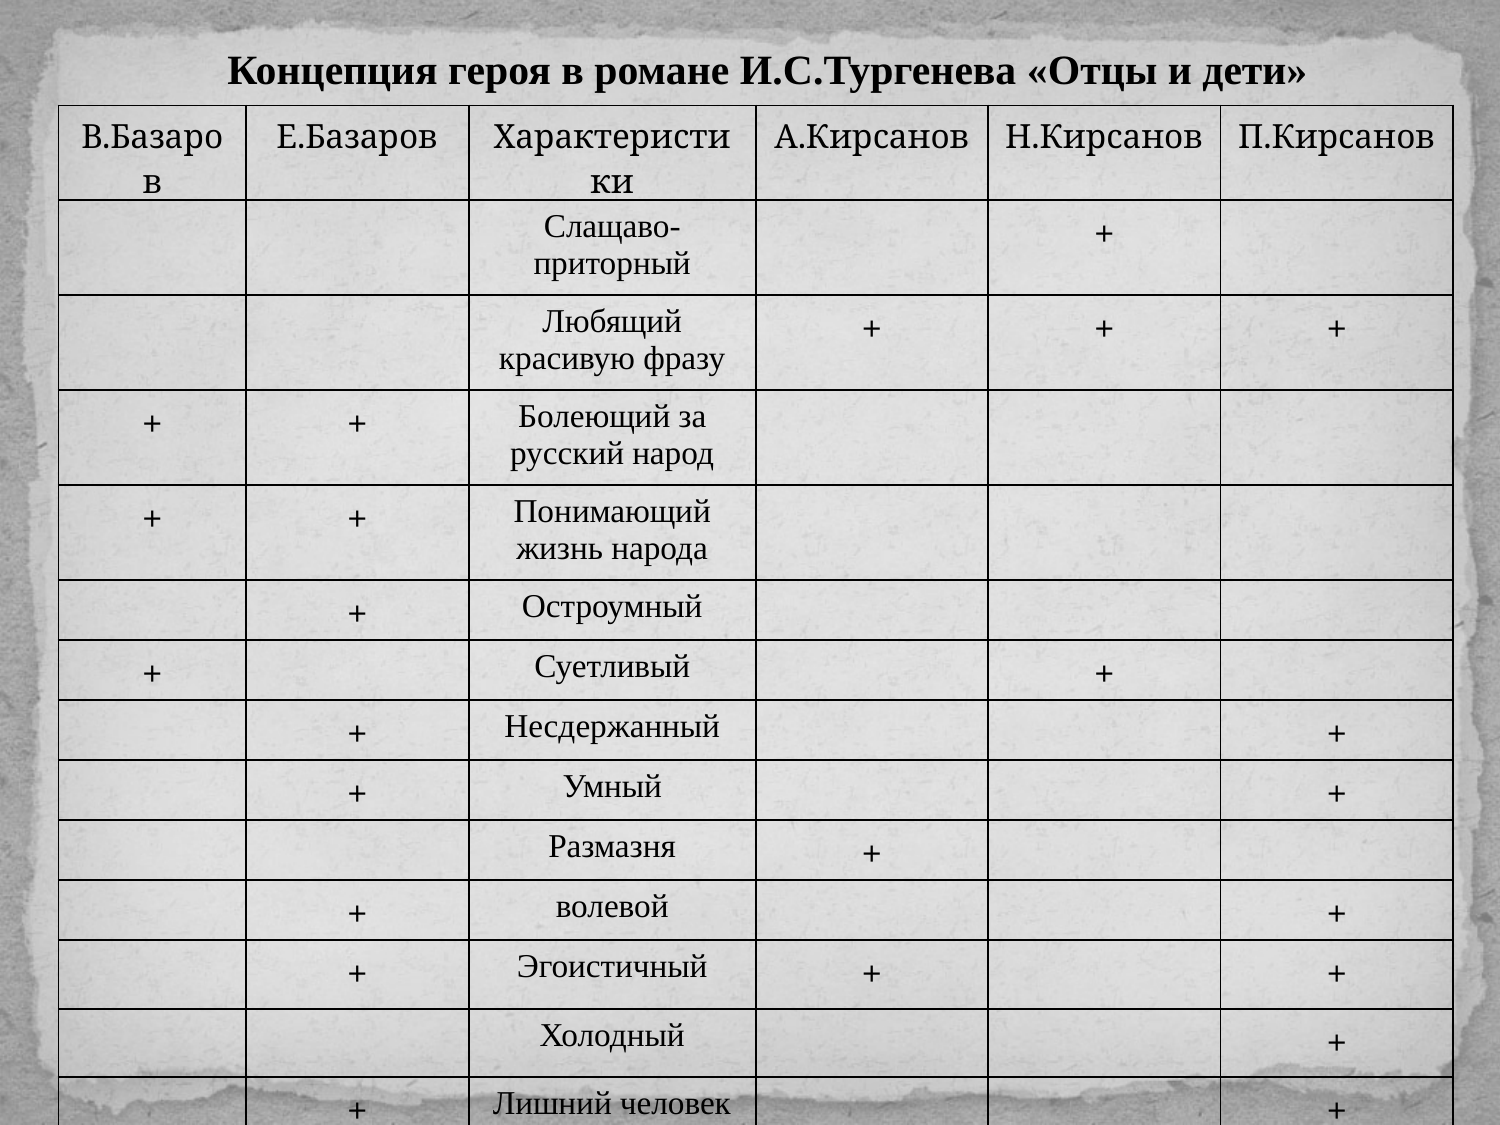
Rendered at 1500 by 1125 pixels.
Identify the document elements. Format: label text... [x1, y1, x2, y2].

table_cell [757, 881, 987, 939]
table_header А.Кирсанов [757, 106, 987, 199]
table_cell [247, 201, 468, 294]
table_header П.Кирсанов [1221, 106, 1452, 199]
table_cell + [757, 941, 987, 1008]
table_cell [1221, 391, 1452, 484]
table_cell [757, 201, 987, 294]
table_cell Умный [470, 761, 755, 819]
table_cell [59, 1078, 245, 1125]
text_box Концепция героя в романе И.С.Тургенева «Отцы и дети» [140, 35, 1395, 100]
table_cell [59, 1010, 245, 1076]
table_cell [1221, 201, 1452, 294]
table_cell [989, 391, 1220, 484]
table_cell + [247, 881, 468, 939]
table_cell Слащаво-приторный [470, 201, 755, 294]
table_cell Болеющий за русский народ [470, 391, 755, 484]
table_cell + [247, 1078, 468, 1125]
table_cell + [59, 486, 245, 579]
table_cell волевой [470, 881, 755, 939]
table_cell [989, 581, 1220, 639]
table_header Характеристики [470, 106, 755, 199]
table_cell [1221, 641, 1452, 699]
table_cell [59, 296, 245, 389]
table_cell [1221, 821, 1452, 879]
table_cell + [757, 296, 987, 389]
table_cell [59, 201, 245, 294]
table_cell [757, 486, 987, 579]
table_cell [757, 1078, 987, 1125]
table_cell Любящий красивую фразу [470, 296, 755, 389]
table_cell Суетливый [470, 641, 755, 699]
table_cell Несдержанный [470, 701, 755, 759]
table_cell [247, 641, 468, 699]
table_cell Понимающий жизнь народа [470, 486, 755, 579]
table_cell [59, 761, 245, 819]
table_cell [989, 761, 1220, 819]
table_cell Размазня [470, 821, 755, 879]
table_cell [247, 821, 468, 879]
table_cell + [1221, 1078, 1452, 1125]
table_cell [757, 391, 987, 484]
table_cell [1221, 486, 1452, 579]
table_cell + [247, 761, 468, 819]
table_cell + [1221, 701, 1452, 759]
table_cell [247, 296, 468, 389]
table_cell + [1221, 1010, 1452, 1076]
table_header В.Базаров [59, 106, 245, 199]
table_cell [1221, 581, 1452, 639]
table_cell [757, 581, 987, 639]
table_cell + [989, 641, 1220, 699]
table_cell [989, 701, 1220, 759]
table_cell [59, 941, 245, 1008]
table_cell [989, 881, 1220, 939]
table_cell + [247, 701, 468, 759]
table_cell [757, 761, 987, 819]
table_cell [757, 701, 987, 759]
table_cell + [59, 641, 245, 699]
table_cell + [1221, 881, 1452, 939]
table_cell Остроумный [470, 581, 755, 639]
table_cell [59, 881, 245, 939]
table_cell [757, 641, 987, 699]
table_cell Холодный [470, 1010, 755, 1076]
table_header Н.Кирсанов [989, 106, 1220, 199]
table_cell + [989, 201, 1220, 294]
table_cell + [1221, 941, 1452, 1008]
table_cell [757, 1010, 987, 1076]
table_cell [989, 486, 1220, 579]
table_cell [989, 1010, 1220, 1076]
table_cell [989, 941, 1220, 1008]
table_cell + [247, 581, 468, 639]
table_cell + [989, 296, 1220, 389]
table_header Е.Базаров [247, 106, 468, 199]
table_cell + [757, 821, 987, 879]
table_cell + [1221, 296, 1452, 389]
table_cell + [59, 391, 245, 484]
table_cell [989, 821, 1220, 879]
table_cell Эгоистичный [470, 941, 755, 1008]
table_cell [59, 701, 245, 759]
table_cell [247, 1010, 468, 1076]
table_cell + [247, 391, 468, 484]
table_cell [59, 581, 245, 639]
table_cell + [1221, 761, 1452, 819]
table_cell Лишний человек [470, 1078, 755, 1125]
table_cell [989, 1078, 1220, 1125]
table_cell + [247, 486, 468, 579]
table_cell [59, 821, 245, 879]
table_cell + [247, 941, 468, 1008]
